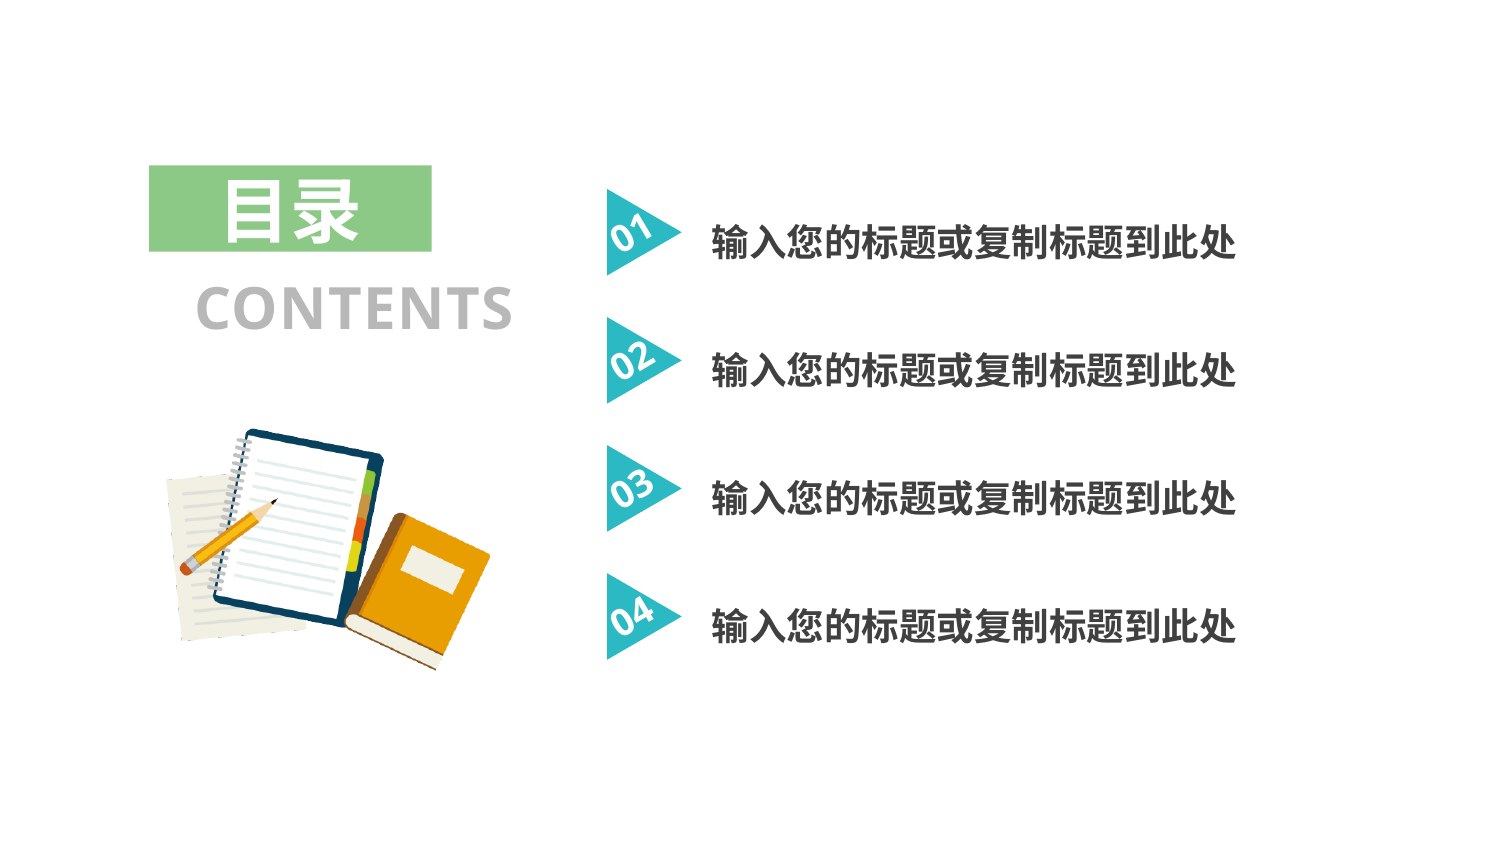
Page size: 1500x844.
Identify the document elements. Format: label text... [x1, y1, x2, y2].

text_box 输入您的标题或复制标题到此处 [711, 205, 1299, 277]
text_box 04 [605, 571, 684, 662]
text_box 02 [605, 315, 684, 406]
picture [166, 428, 490, 671]
text_box 输入您的标题或复制标题到此处 [711, 461, 1299, 533]
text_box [149, 165, 521, 347]
text_box 输入您的标题或复制标题到此处 [711, 589, 1299, 661]
text_box 01 [605, 187, 684, 278]
text_box 03 [605, 443, 684, 534]
text_box 输入您的标题或复制标题到此处 [711, 333, 1299, 405]
